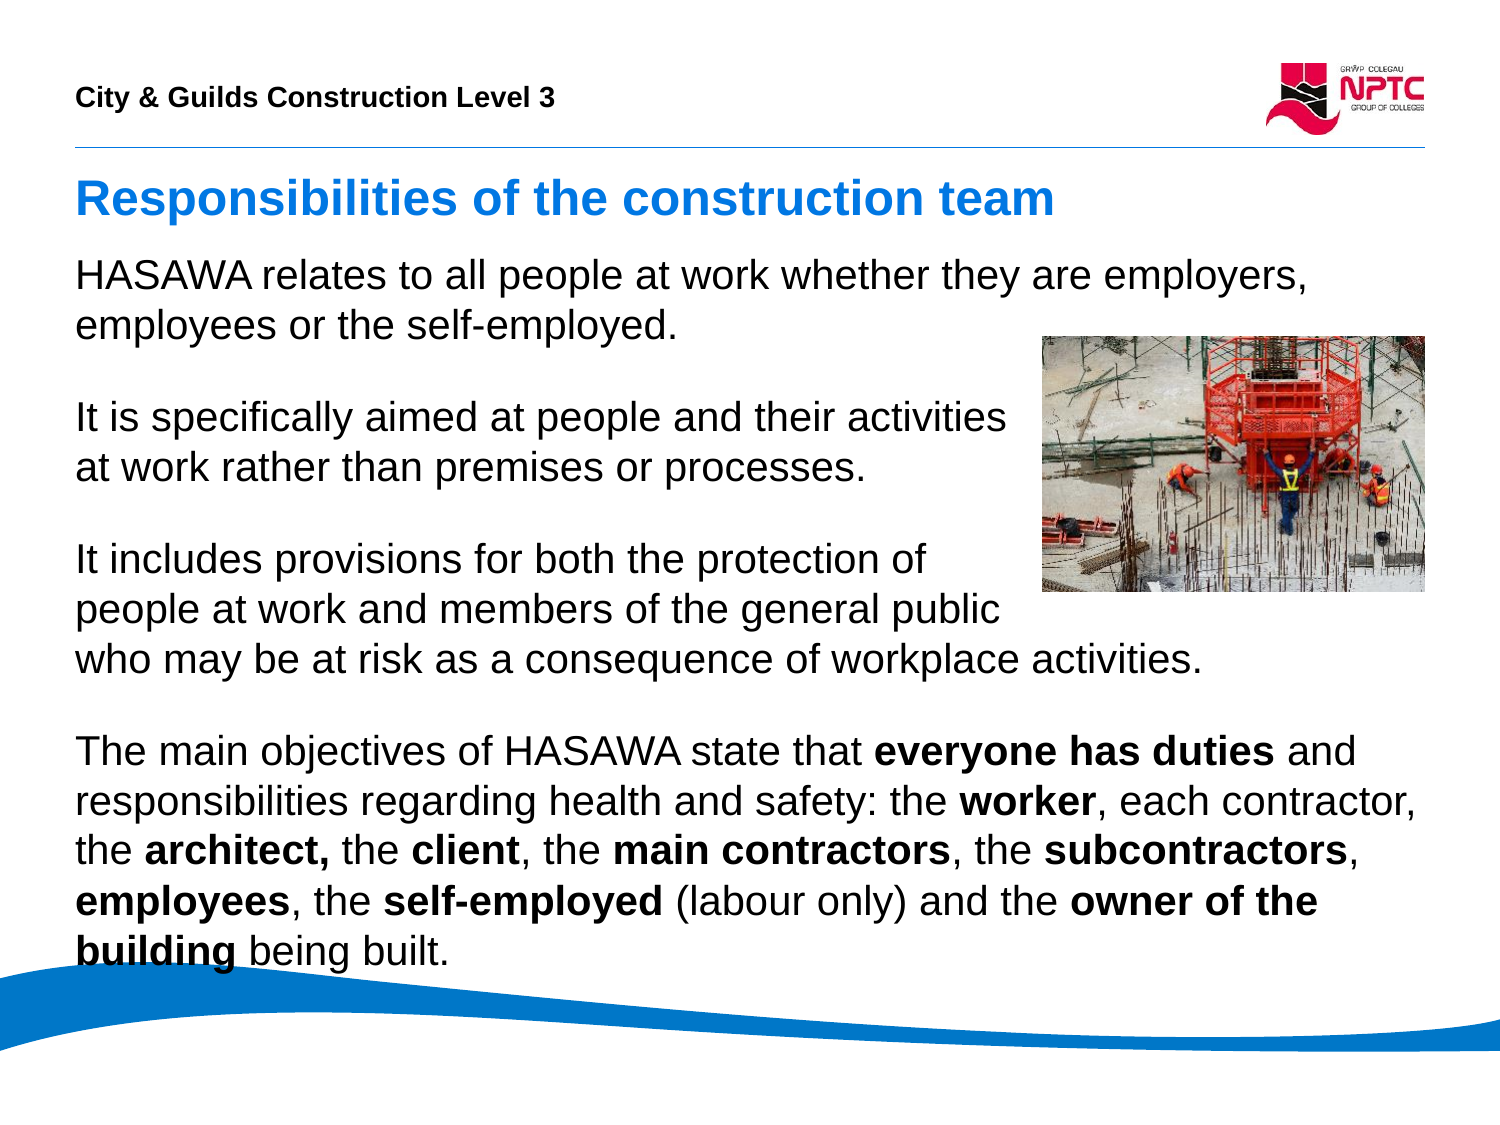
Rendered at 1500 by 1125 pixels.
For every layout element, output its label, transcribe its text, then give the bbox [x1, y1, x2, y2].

title Responsibilities of the construction team [74, 165, 1426, 229]
picture [1266, 63, 1424, 135]
picture [1042, 336, 1426, 593]
list HASAWA relates to all people at work whether they are employers, employees or the self-employed. It is specifically aimed at people and their activities at work rather than premises or processes. It includes provisions for both the protection of people at work and members of the general public who may be at risk as a consequence of workplace activities. The main objectives of HASAWA state that everyone has duties and responsibilities regarding health and safety: the worker, each contractor, the architect, the client, the main contractors, the subcontractors, employees, the self-employed (labour only) and the owner of the building being built. [74, 247, 1426, 946]
